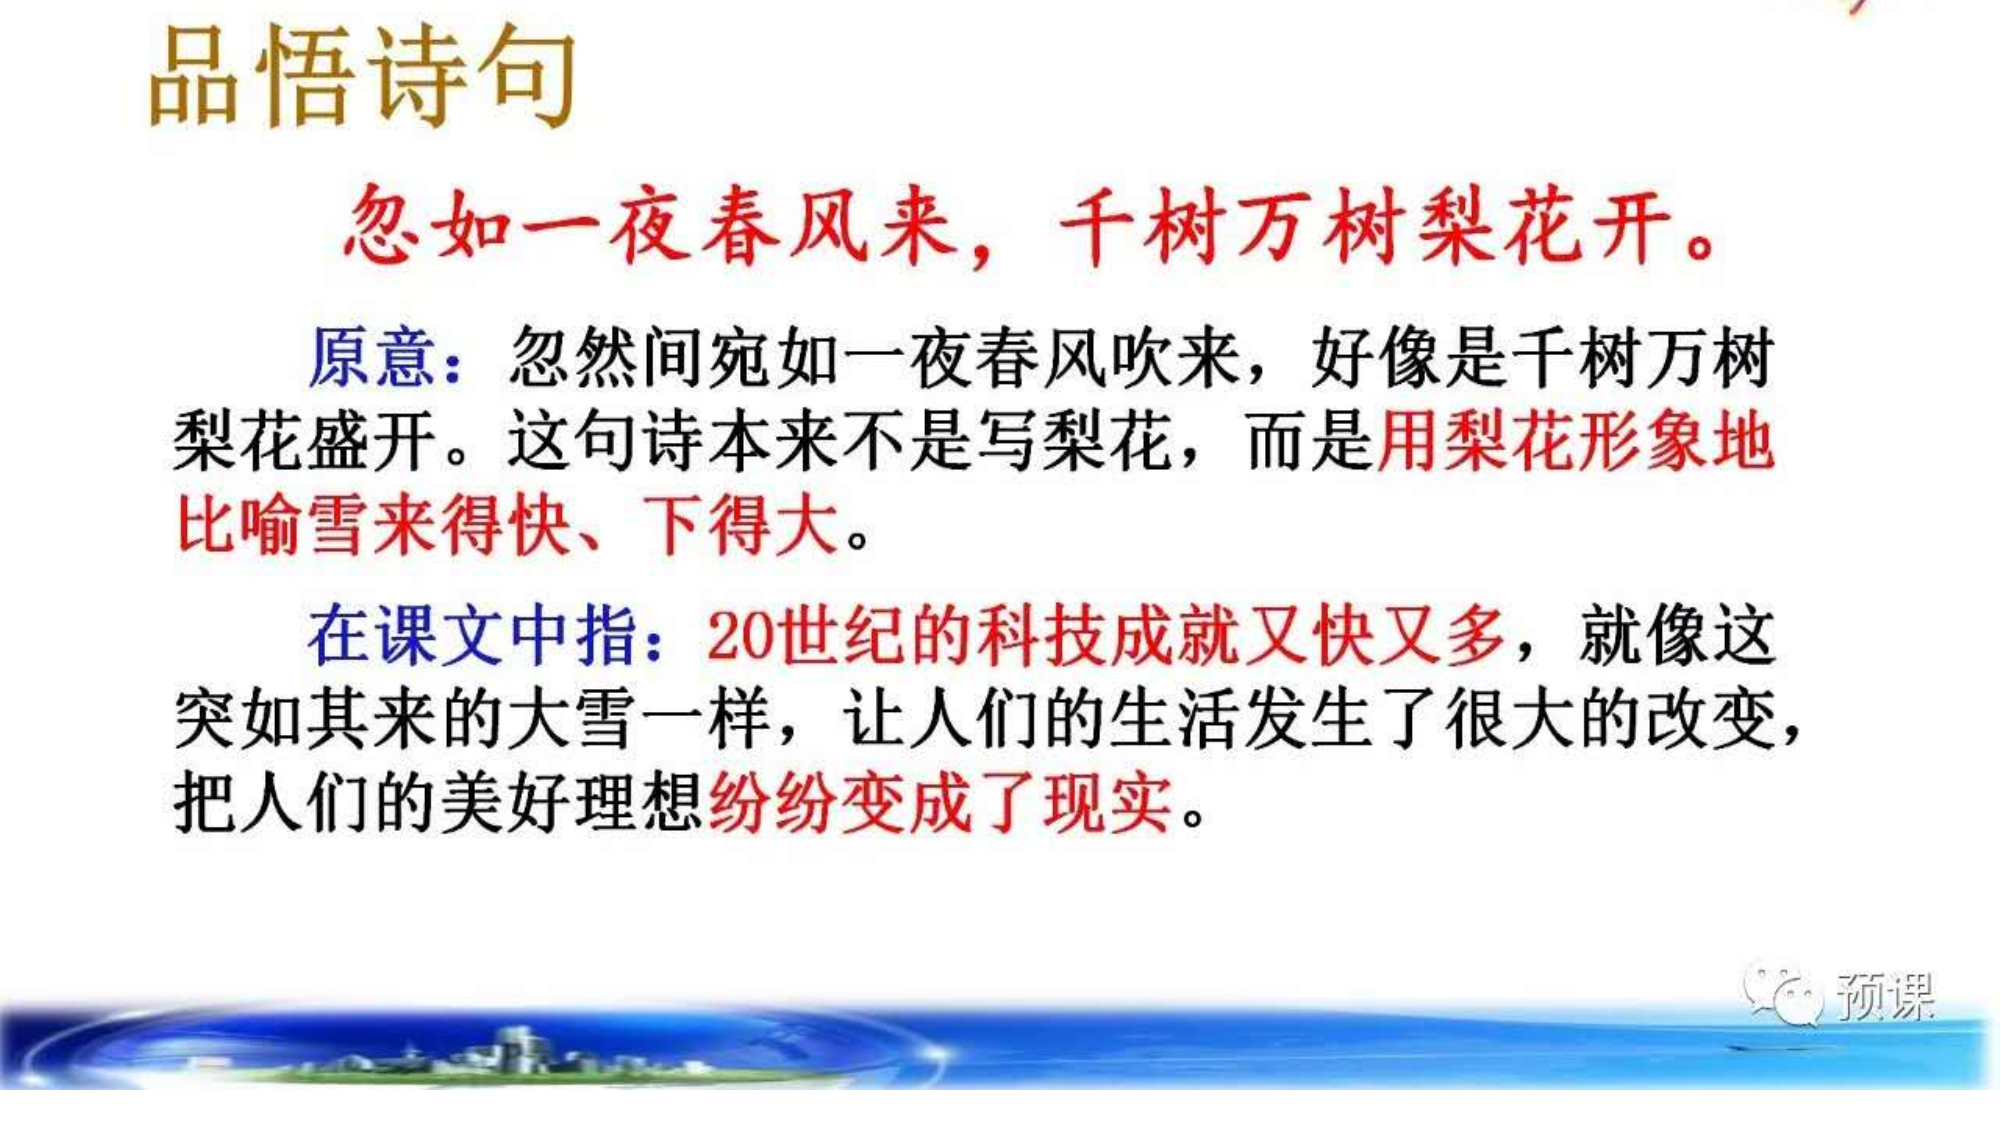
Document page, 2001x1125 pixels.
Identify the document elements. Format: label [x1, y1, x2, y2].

list [0, 0, 2000, 1090]
